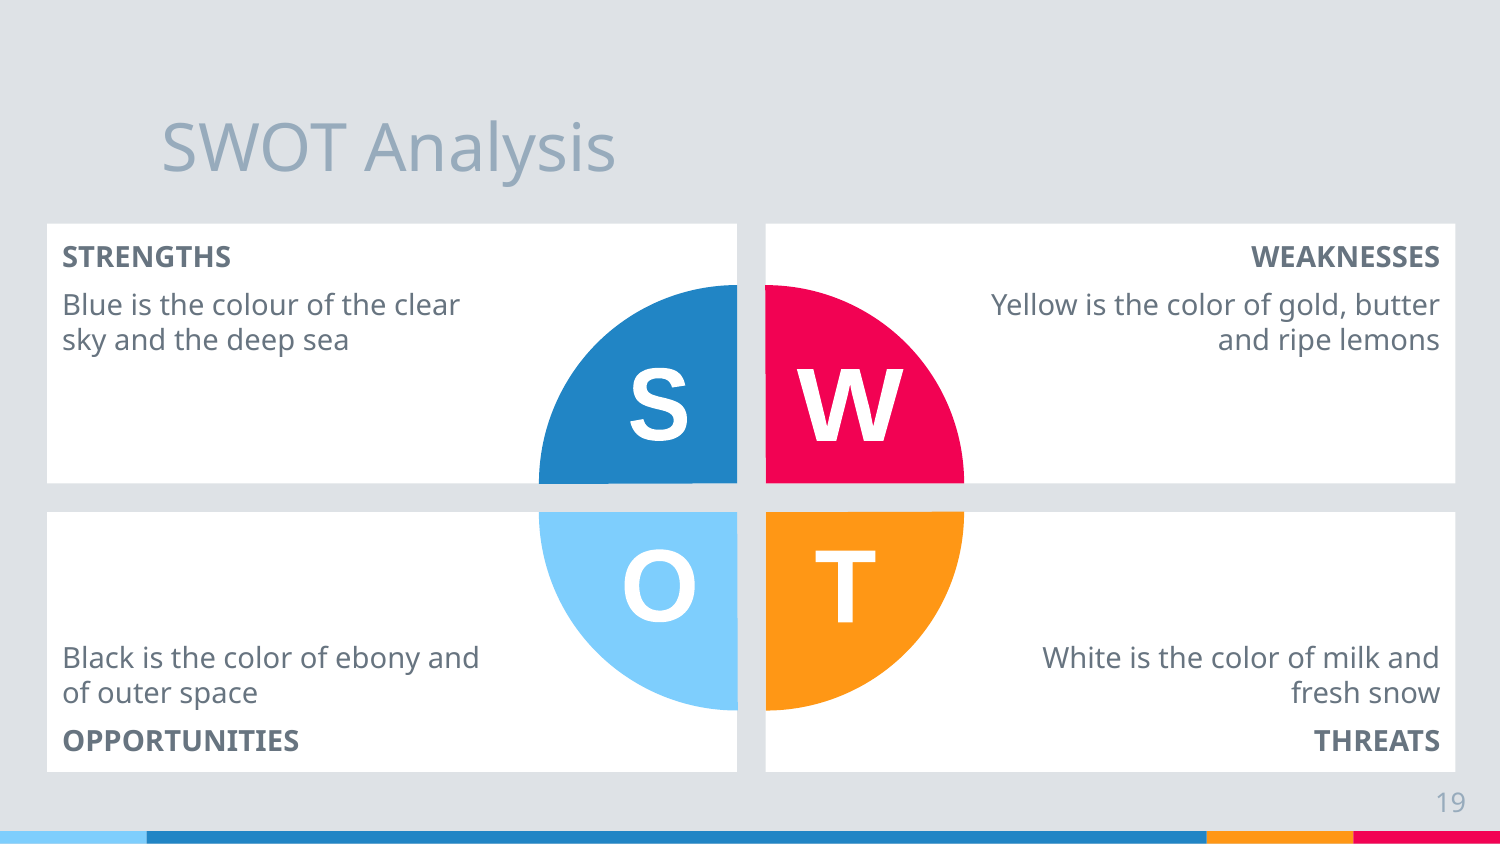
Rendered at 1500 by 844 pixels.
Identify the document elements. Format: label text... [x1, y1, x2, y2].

slide_number 19 [1391, 770, 1482, 822]
text_box [538, 512, 738, 711]
text_box STRENGTHS Blue is the colour of the clear sky and the deep sea [47, 223, 737, 484]
title SWOT Analysis [146, 58, 1207, 200]
text_box Black is the color of ebony and of outer space OPPORTUNITIES [47, 512, 737, 772]
text_box WEAKNESSES Yellow is the color of gold, butter and ripe lemons [765, 223, 1456, 484]
text_box [765, 285, 965, 484]
text_box [765, 511, 965, 711]
text_box White is the color of milk and fresh snow THREATS [765, 512, 1456, 772]
text_box [538, 285, 738, 484]
